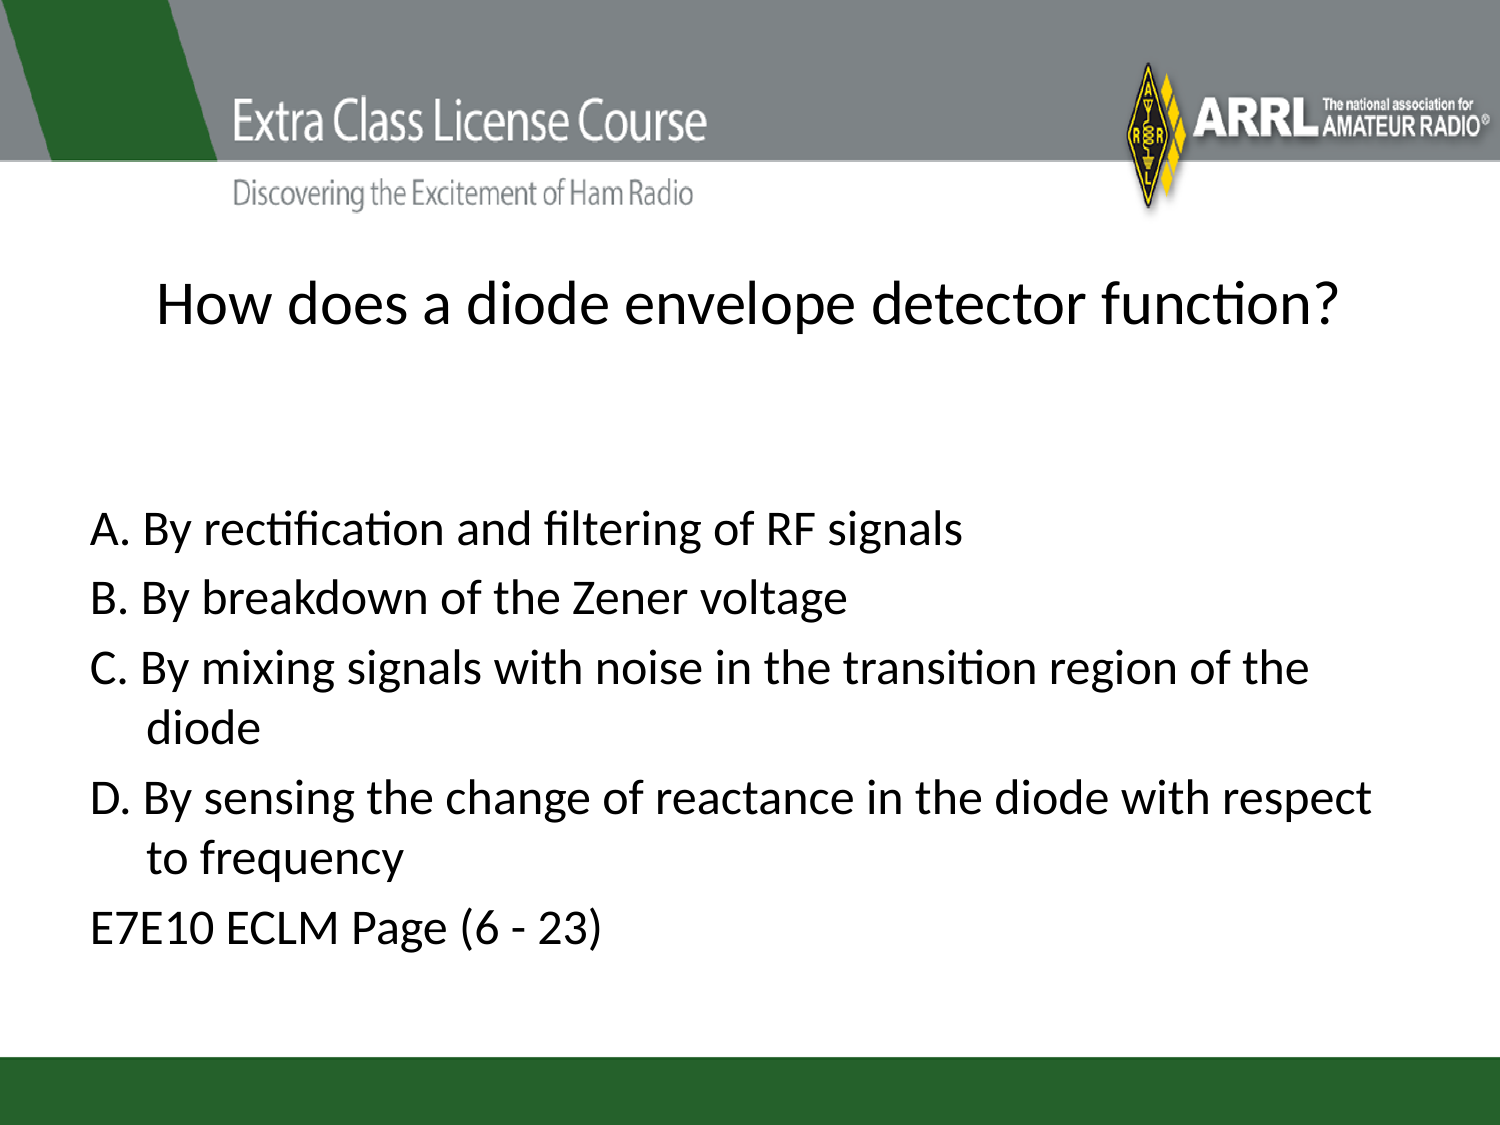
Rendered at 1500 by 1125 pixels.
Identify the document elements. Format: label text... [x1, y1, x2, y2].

title How does a diode envelope detector function? [75, 254, 1425, 435]
list A. By rectification and filtering of RF signals B. By breakdown of the Zener voltage C. By mixing signals with noise in the transition region of the diode D. By sensing the change of reactance in the diode with respect to frequency E7E10 ECLM Page (6 - 23) [75, 487, 1425, 1005]
picture [0, 0, 1500, 1125]
